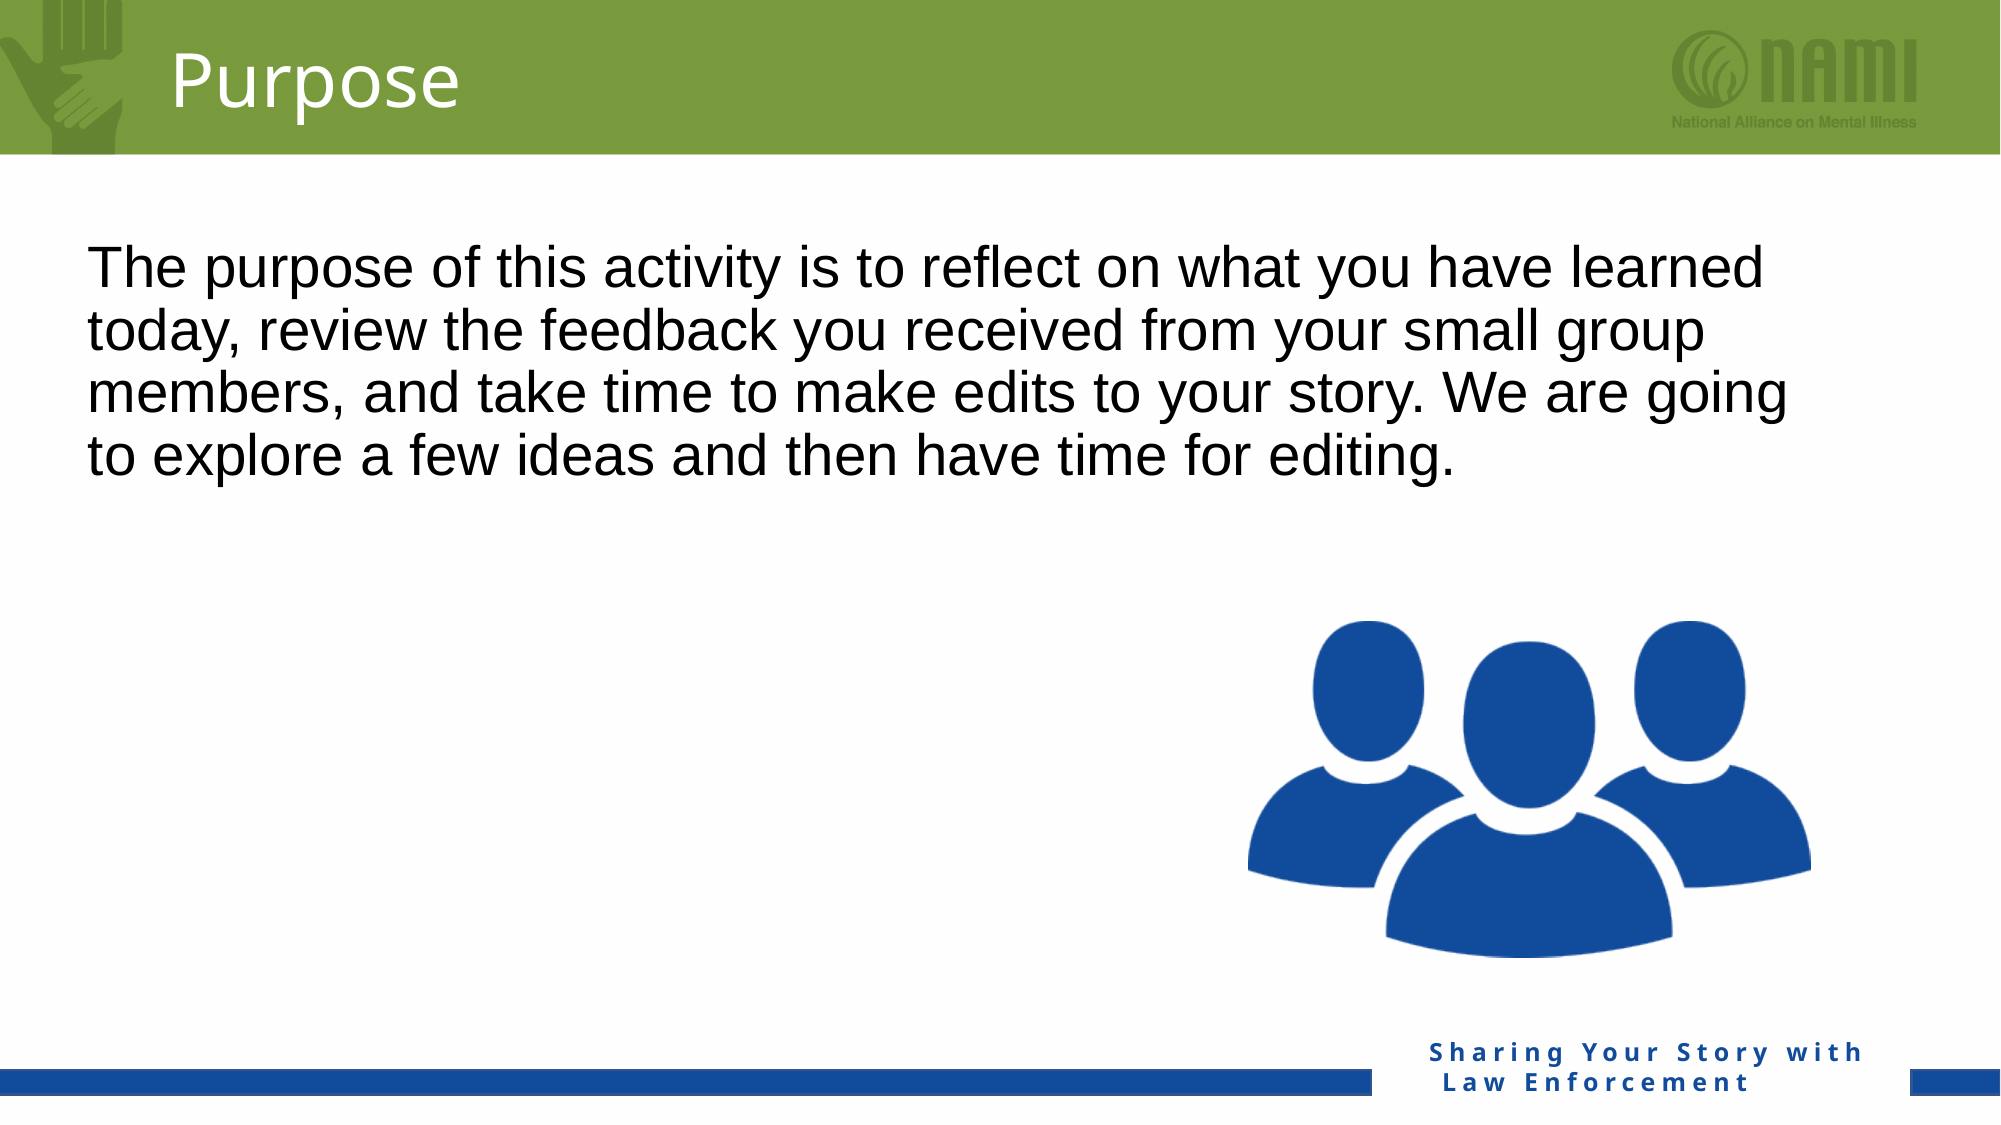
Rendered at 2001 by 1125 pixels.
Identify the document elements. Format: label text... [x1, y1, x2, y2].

list The purpose of this activity is to reflect on what you have learned today, review the feedback you received from your small group members, and take time to make edits to your story. We are going to explore a few ideas and then have time for editing. [72, 229, 1863, 1014]
title Purpose [154, 6, 1863, 161]
footer Sharing Your Story with Law Enforcement [1391, 1036, 1913, 1097]
picture [0, 0, 2001, 1125]
